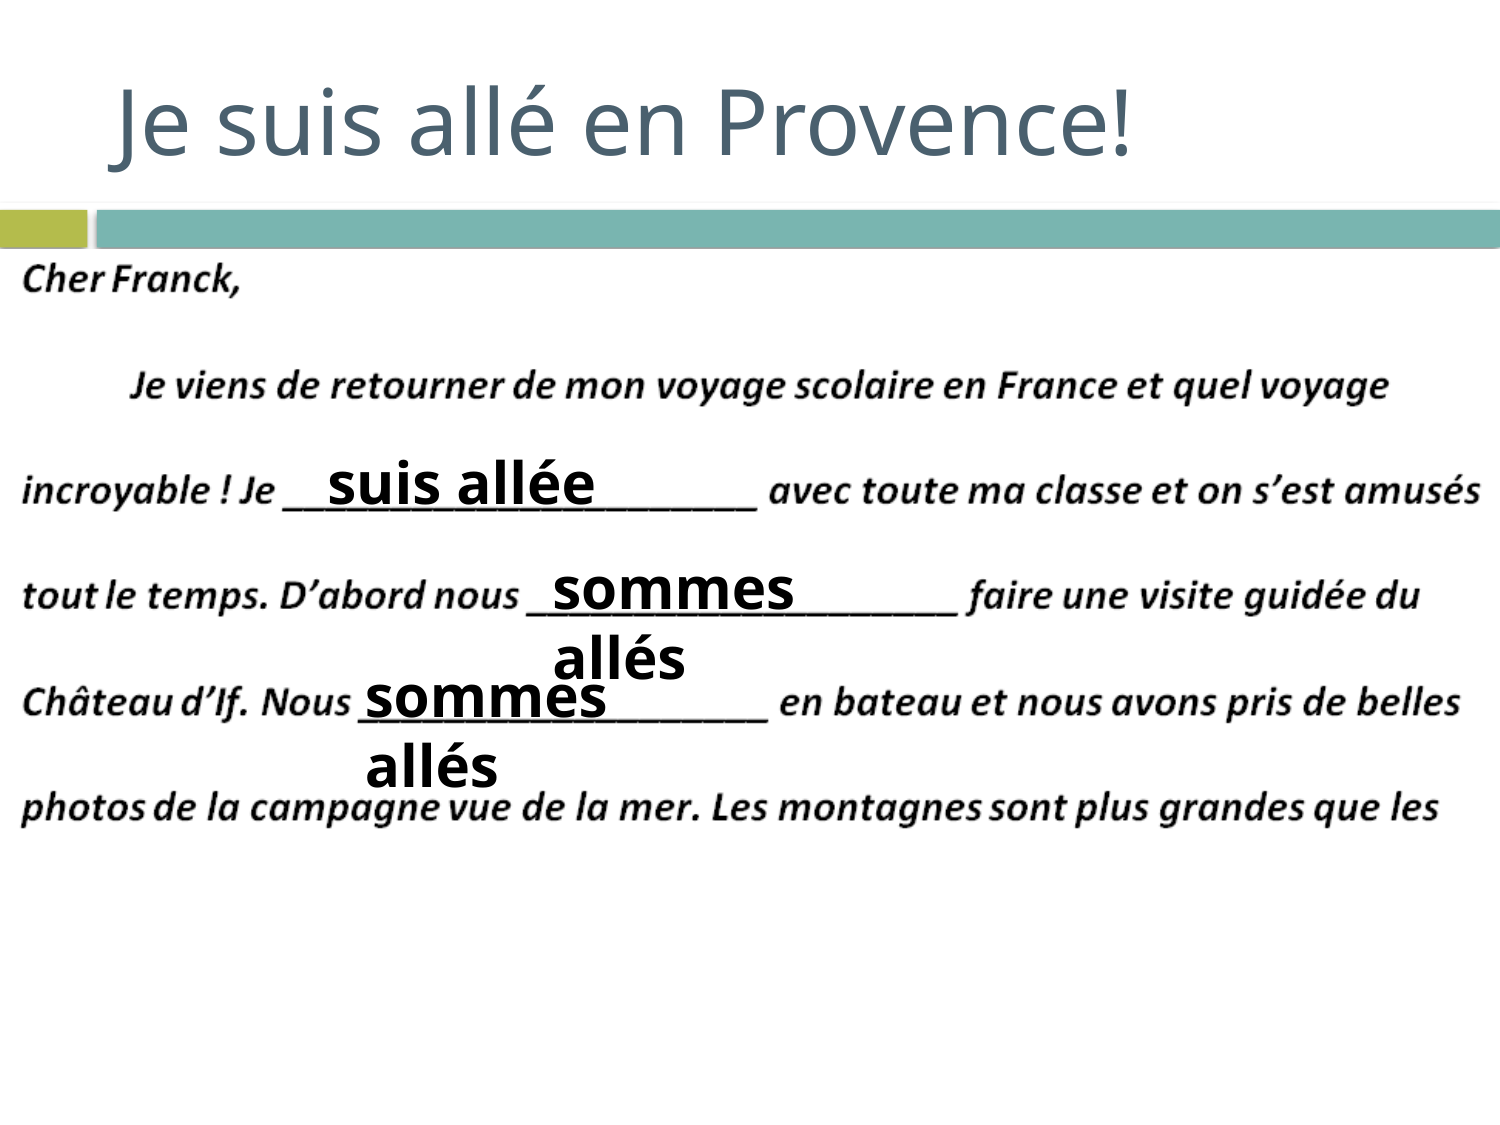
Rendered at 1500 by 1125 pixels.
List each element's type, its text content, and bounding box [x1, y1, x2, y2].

picture [0, 249, 1500, 851]
title Je suis allé en Provence! [100, 37, 1438, 200]
